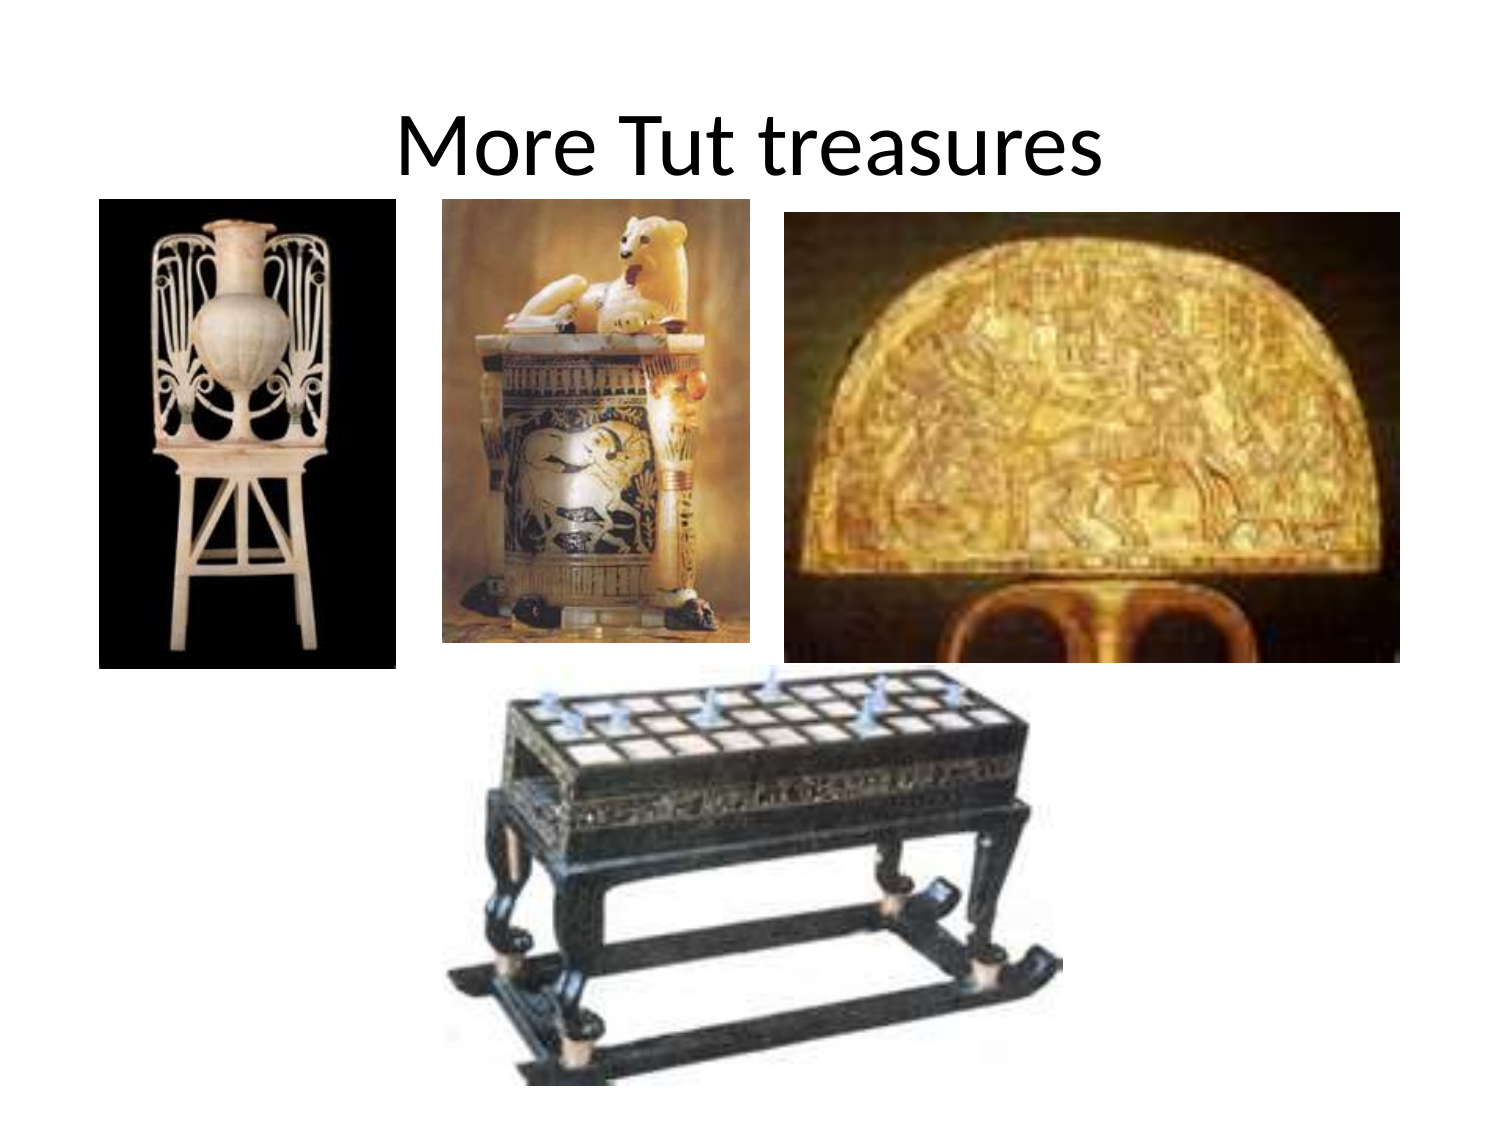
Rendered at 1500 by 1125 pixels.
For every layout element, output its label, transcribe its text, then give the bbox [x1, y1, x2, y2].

picture [441, 665, 1063, 1087]
picture [783, 212, 1401, 664]
picture [99, 199, 396, 669]
title More Tut treasures [75, 45, 1425, 233]
picture [441, 199, 751, 643]
